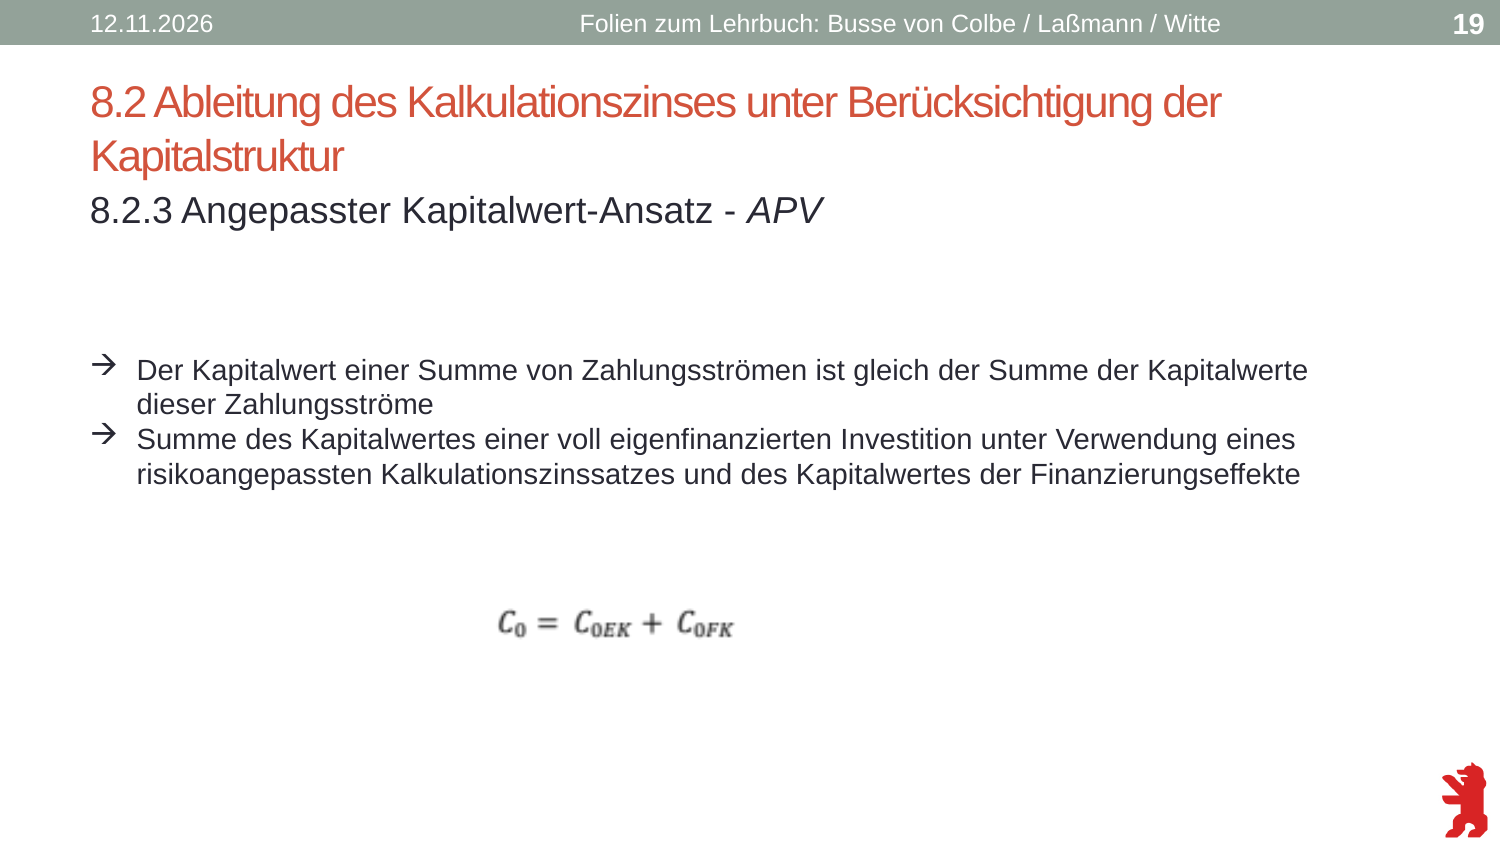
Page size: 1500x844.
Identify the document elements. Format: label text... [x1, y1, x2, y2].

slide_number 19 [1325, 2, 1500, 43]
title 8.2 Ableitung des Kalkulationszinses unter Berücksichtigung der Kapitalstruktur [75, 65, 1425, 178]
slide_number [75, 2, 550, 43]
picture [468, 541, 765, 716]
footer Folien zum Lehrbuch: Busse von Colbe / Laßmann / Witte [562, 2, 1238, 43]
text_box Der Kapitalwert einer Summe von Zahlungsströmen ist gleich der Summe der Kapitalwerte dieser Zahlungsströme Summe des Kapitalwertes einer voll eigenfinanzierten Investition unter Verwendung eines risikoangepassten Kalkulationszinssatzes und des Kapitalwertes der Finanzierungseffekte [74, 343, 1407, 498]
text_box 8.2.3 Angepasster Kapitalwert-Ansatz - APV [74, 178, 1455, 239]
picture [1434, 760, 1500, 844]
